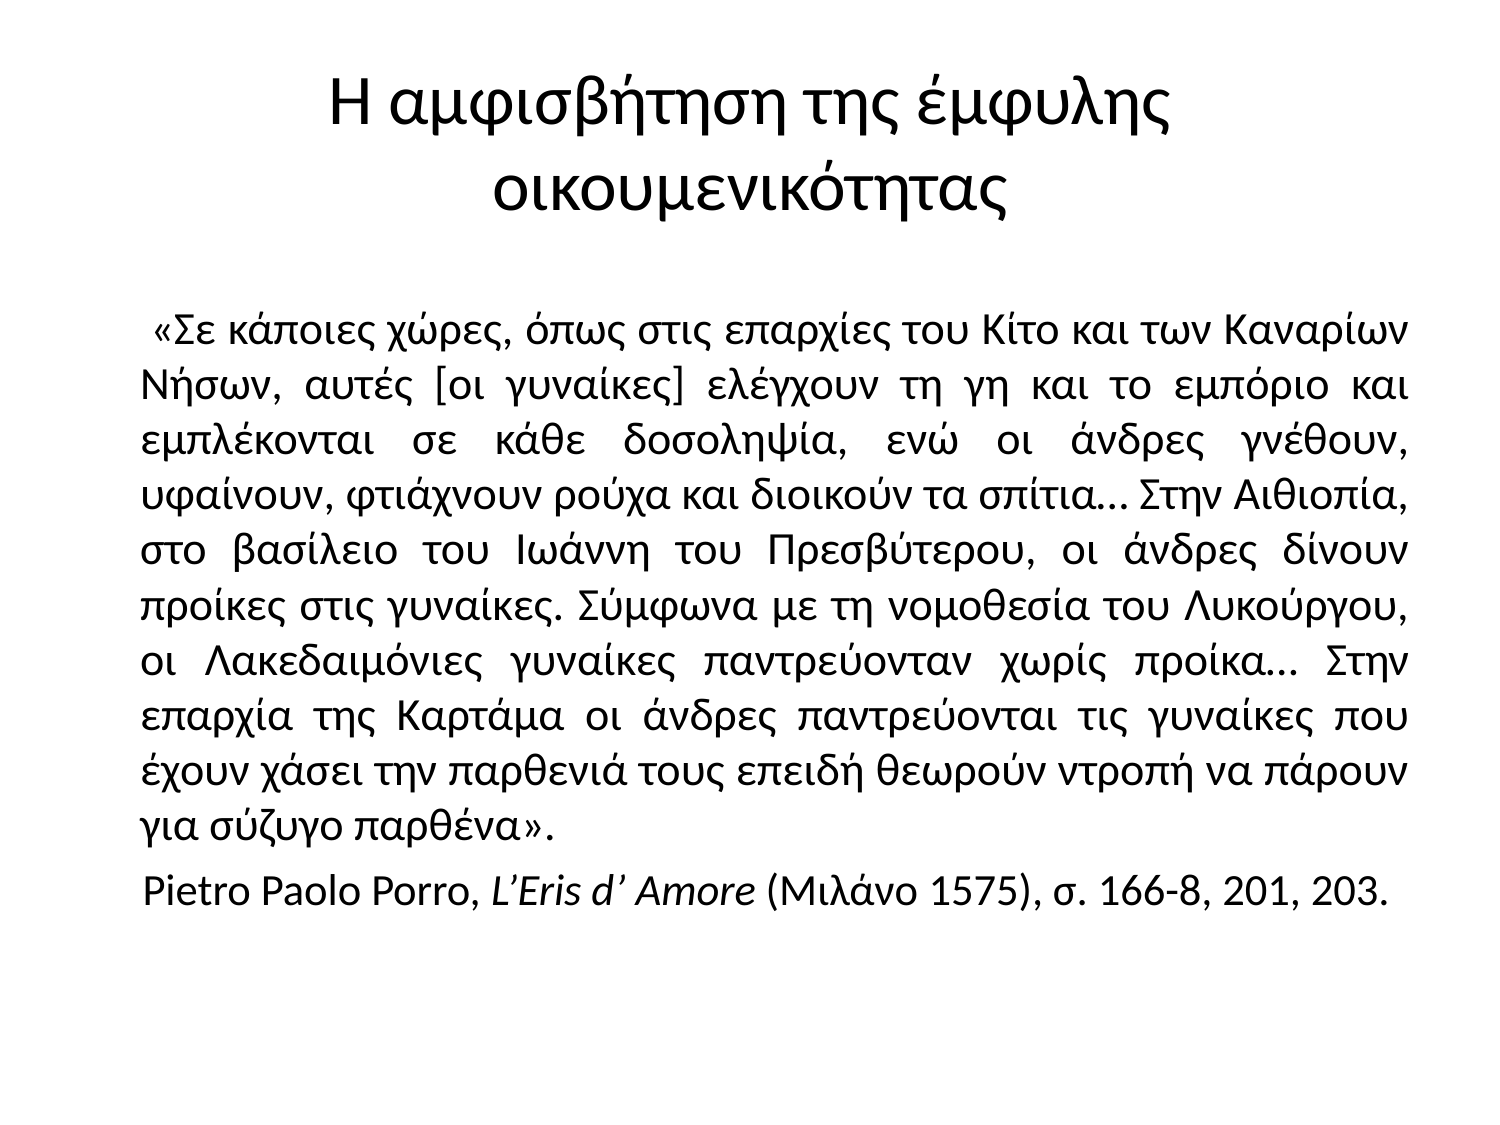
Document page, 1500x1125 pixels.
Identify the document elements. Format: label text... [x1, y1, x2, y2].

title Η αμφισβήτηση της έμφυλης οικουμενικότητας [75, 45, 1425, 233]
list «Σε κάποιες χώρες, όπως στις επαρχίες του Κίτο και των Καναρίων Νήσων, αυτές [οι γυναίκες] ελέγχουν τη γη και το εμπόριο και εμπλέκονται σε κάθε δοσοληψία, ενώ οι άνδρες γνέθουν, υφαίνουν, φτιάχνουν ρούχα και διοικούν τα σπίτια… Στην Αιθιοπία, στο βασίλειο του Ιωάννη του Πρεσβύτερου, οι άνδρες δίνουν προίκες στις γυναίκες. Σύμφωνα με τη νομοθεσία του Λυκούργου, οι Λακεδαιμόνιες γυναίκες παντρεύονταν χωρίς προίκα… Στην επαρχία της Καρτάμα οι άνδρες παντρεύονται τις γυναίκες που έχουν χάσει την παρθενιά τους επειδή θεωρούν ντροπή να πάρουν για σύζυγο παρθένα». Pietro Paolo Porro, L’Eris d’ Amore (Μιλάνο 1575), σ. 166-8, 201, 203. [75, 290, 1425, 1005]
